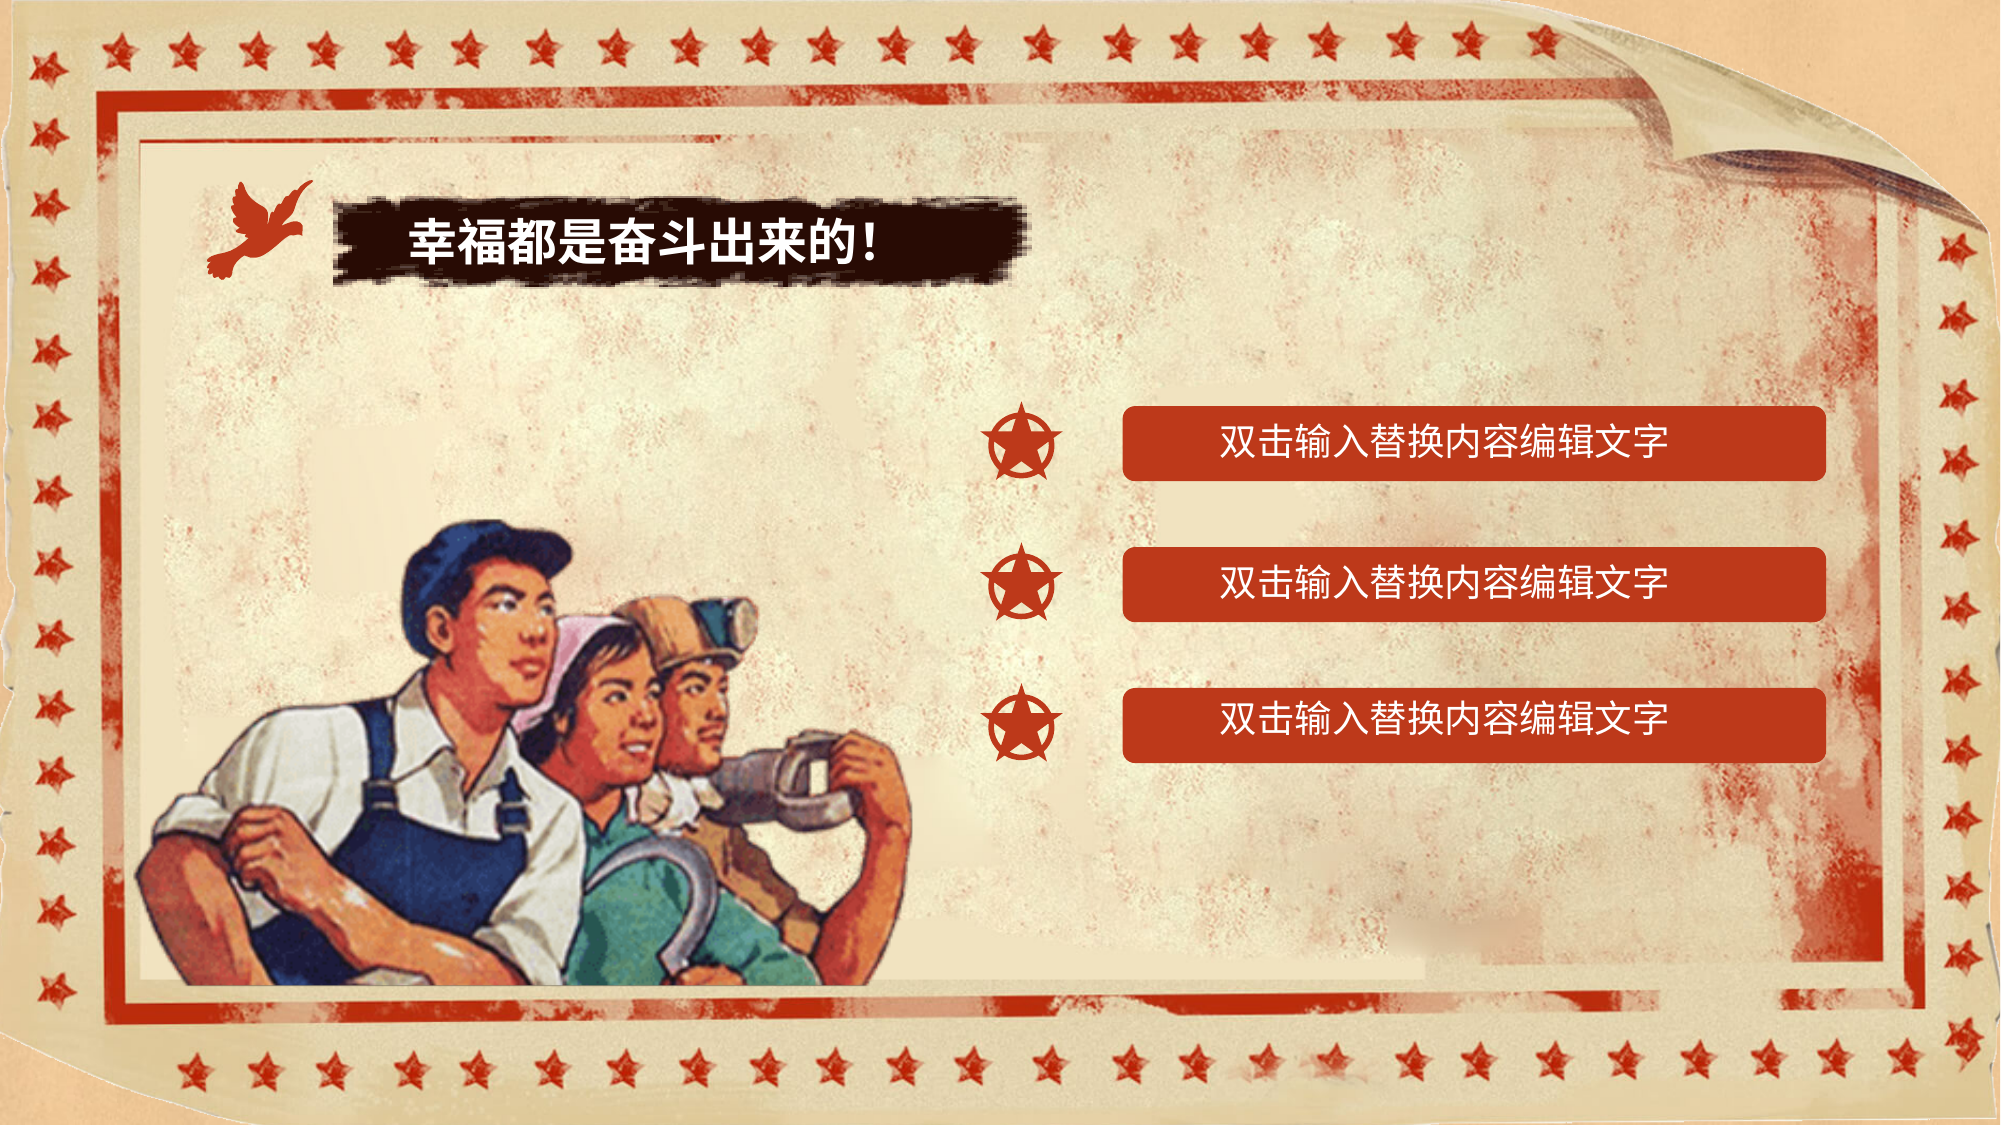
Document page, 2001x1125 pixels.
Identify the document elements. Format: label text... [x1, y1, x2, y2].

text_box [1121, 405, 1828, 483]
text_box [1121, 686, 1828, 765]
text_box [1121, 545, 1828, 624]
text_box 双击输入替换内容编辑文字 [1205, 410, 1685, 470]
text_box [206, 181, 262, 280]
text_box [980, 683, 1063, 762]
text_box [980, 401, 1063, 480]
text_box [980, 542, 1063, 621]
text_box 双击输入替换内容编辑文字 [1205, 551, 1685, 611]
text_box 双击输入替换内容编辑文字 [1205, 687, 1685, 748]
picture [0, 0, 2001, 1125]
